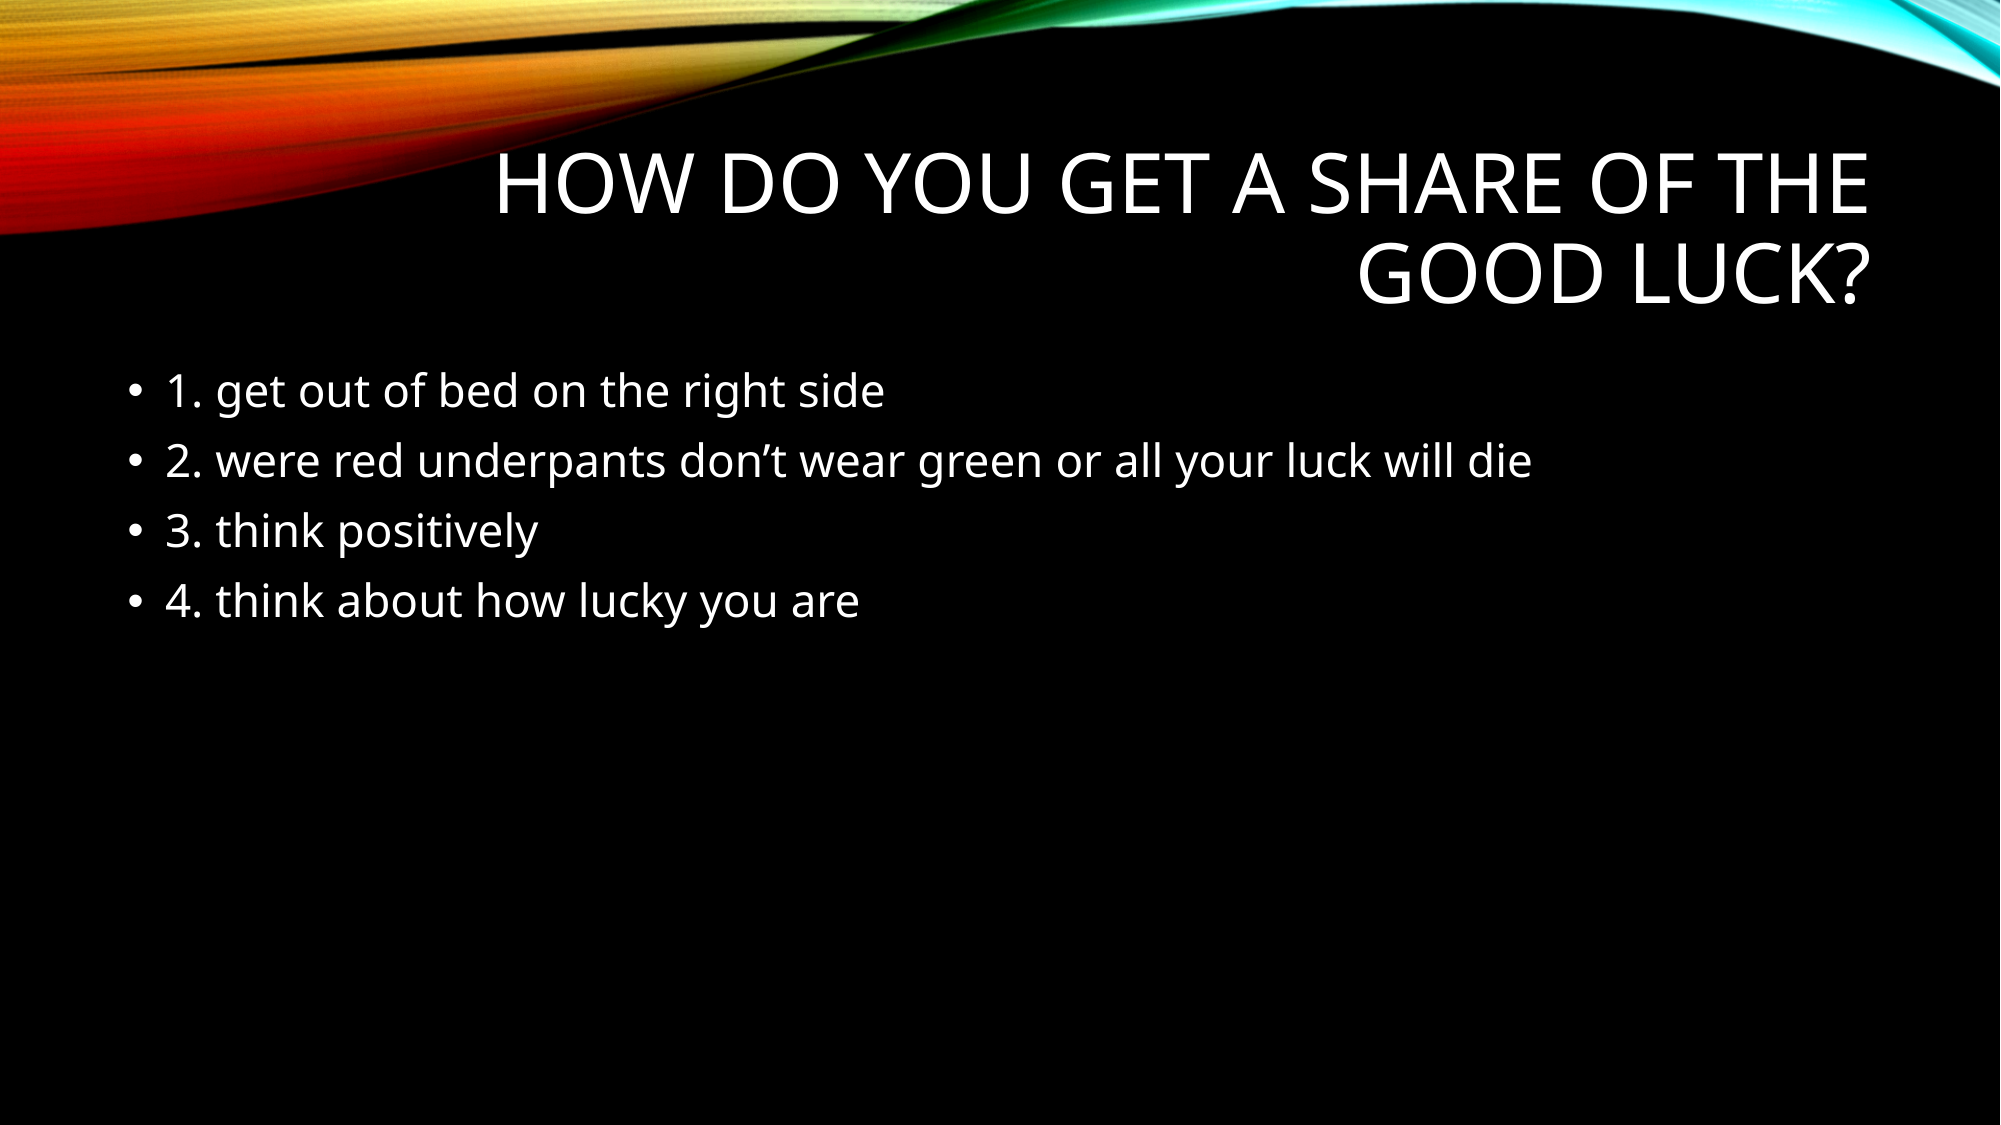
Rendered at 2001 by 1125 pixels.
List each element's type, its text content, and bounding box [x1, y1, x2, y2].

title How do you get a share of the good luck? [474, 125, 1888, 338]
list 1. get out of bed on the right side 2. were red underpants don’t wear green or all your luck will die 3. think positively 4. think about how lucky you are [112, 360, 1888, 1021]
picture [0, 0, 2000, 237]
